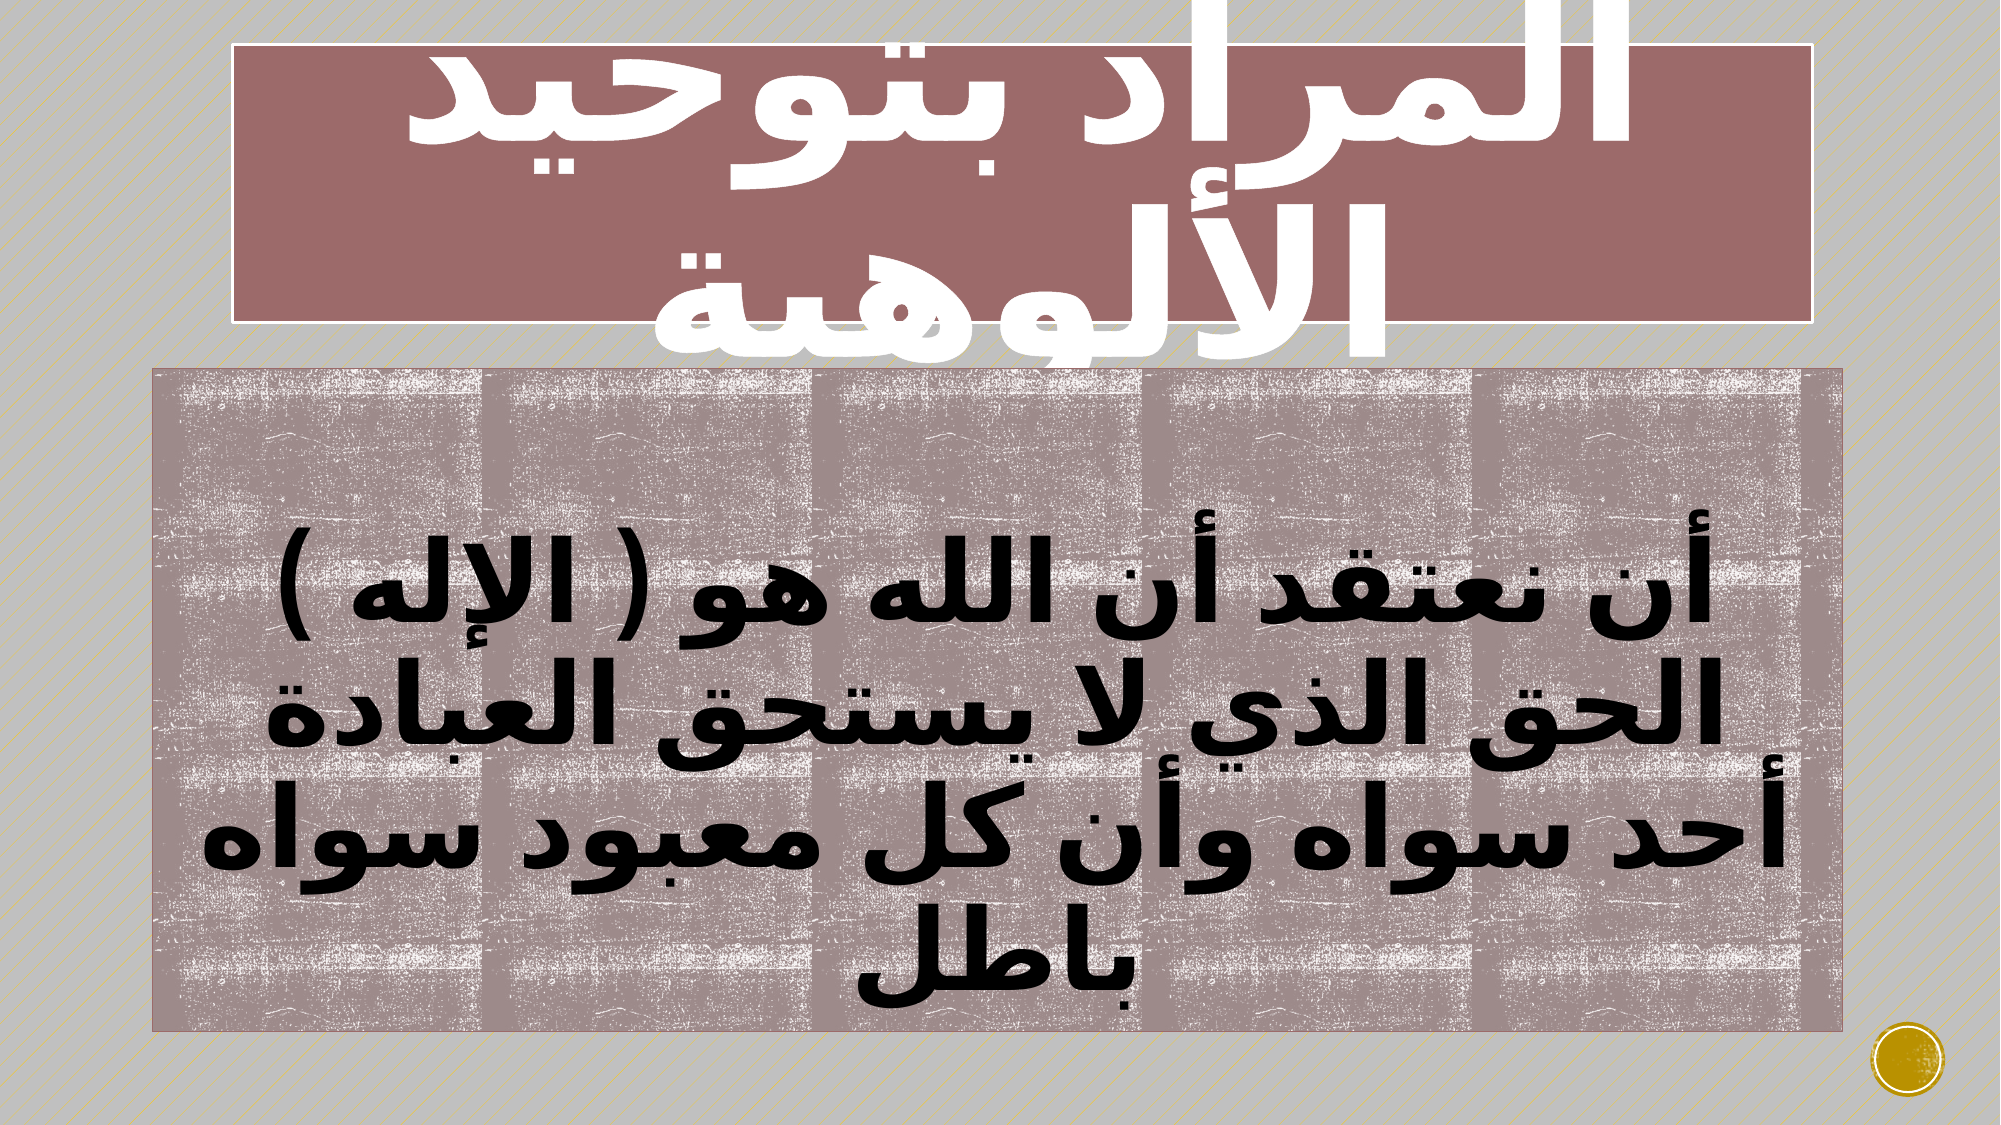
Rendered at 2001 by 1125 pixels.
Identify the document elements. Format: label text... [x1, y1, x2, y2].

list أن نعتقد أن الله هو ( الإله ) الحق الذي لا يستحق العبادة أحد سواه وأن كل معبود سواه باطل [152, 368, 1843, 1032]
title المراد بتوحيد الألوهية [231, 43, 1814, 324]
